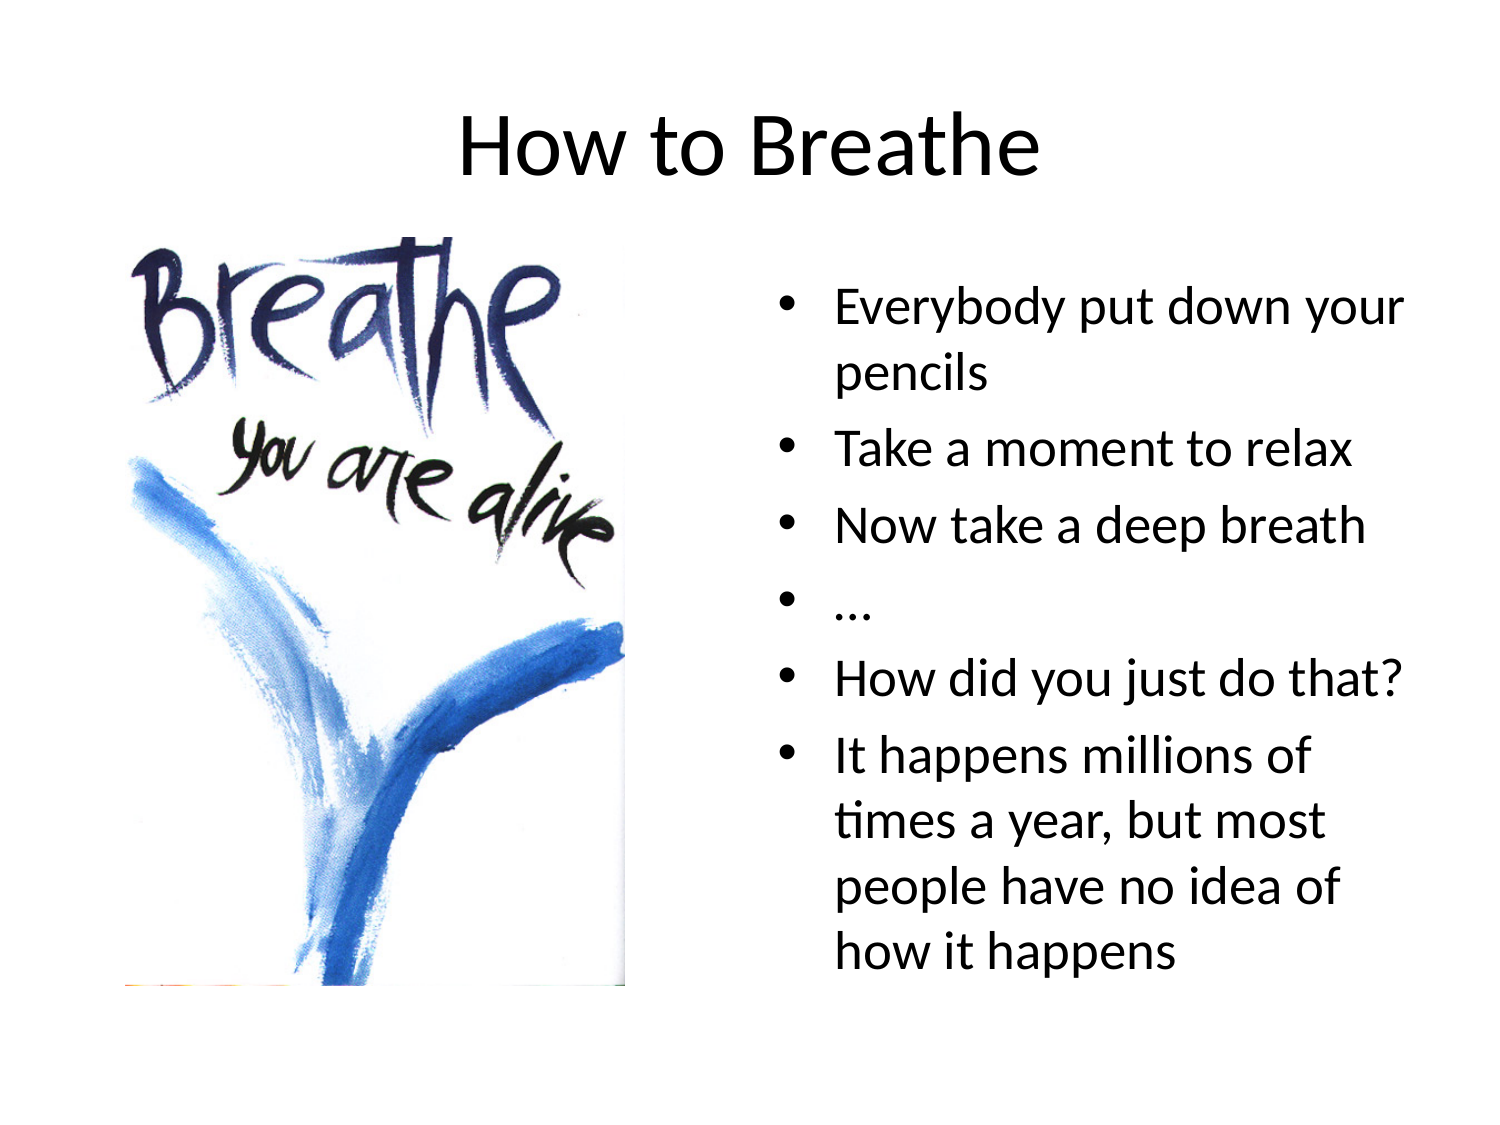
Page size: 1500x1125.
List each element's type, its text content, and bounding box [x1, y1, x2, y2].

picture [124, 237, 626, 986]
list Everybody put down your pencils Take a moment to relax Now take a deep breath … How did you just do that? It happens millions of times a year, but most people have no idea of how it happens [762, 262, 1425, 1005]
title How to Breathe [75, 45, 1425, 233]
